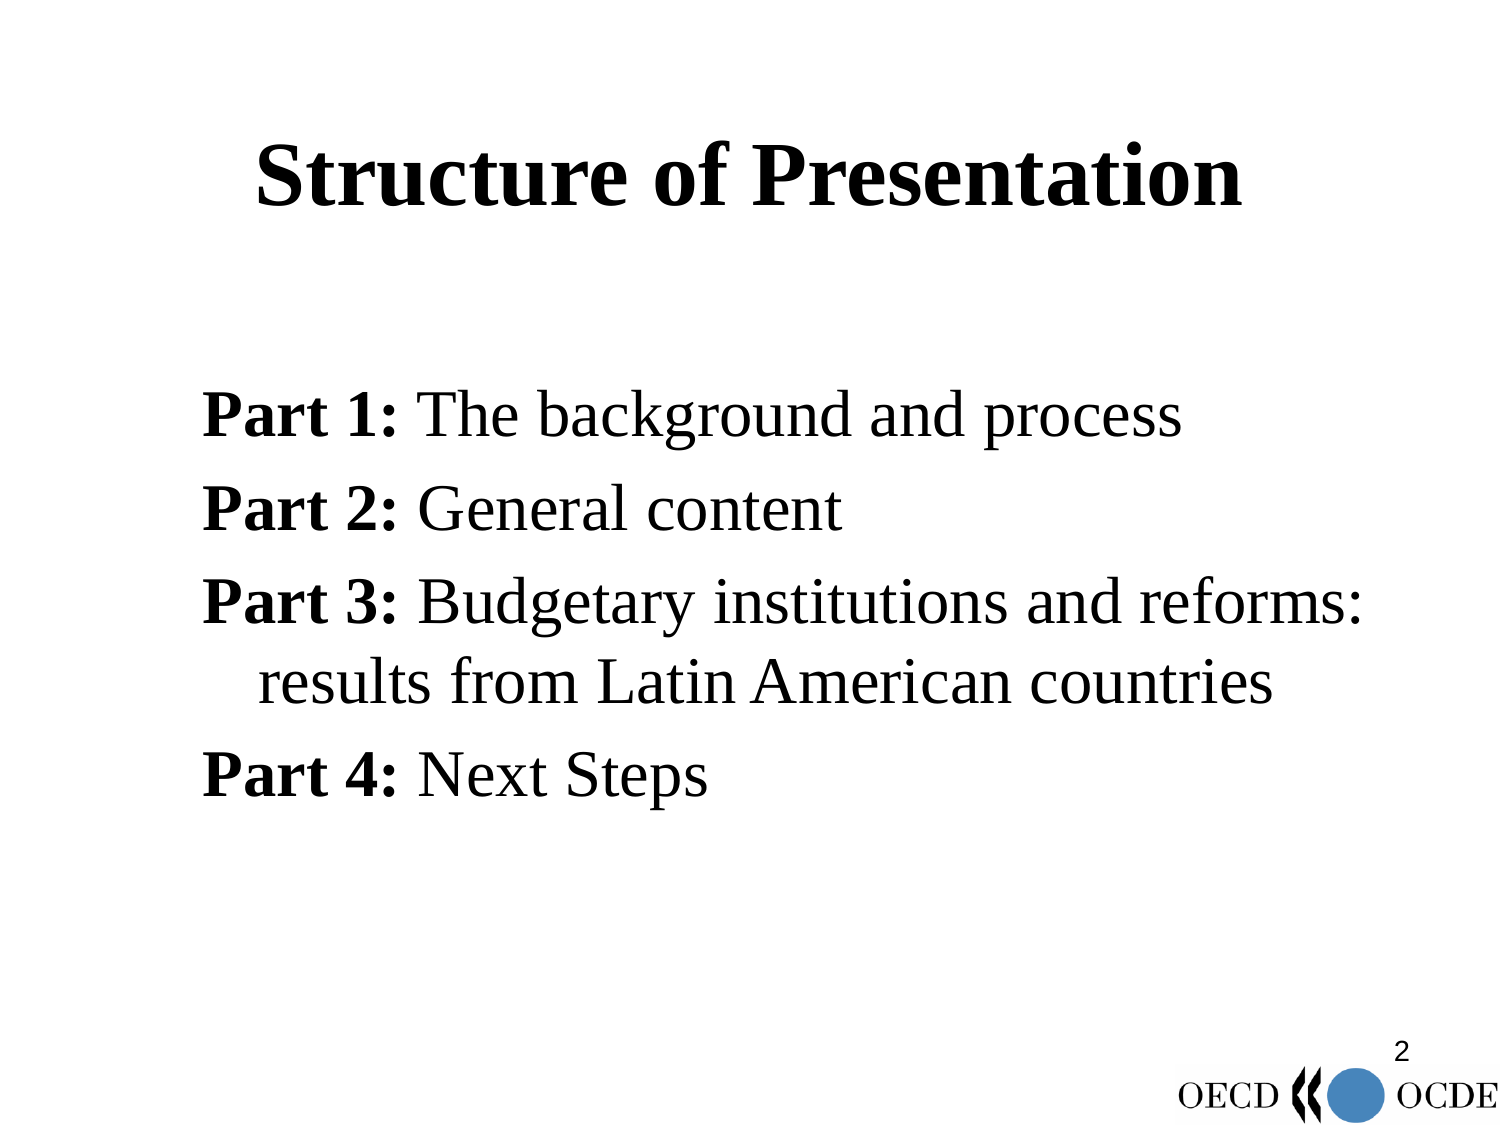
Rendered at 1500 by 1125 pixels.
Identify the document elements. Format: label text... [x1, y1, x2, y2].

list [1174, 1064, 1500, 1125]
title Structure of Presentation [74, 74, 1426, 263]
list Part 1: The background and process Part 2: General content Part 3: Budgetary institutions and reforms: results from Latin American countries Part 4: Next Steps [187, 362, 1476, 963]
slide_number 2 [1074, 1024, 1426, 1103]
